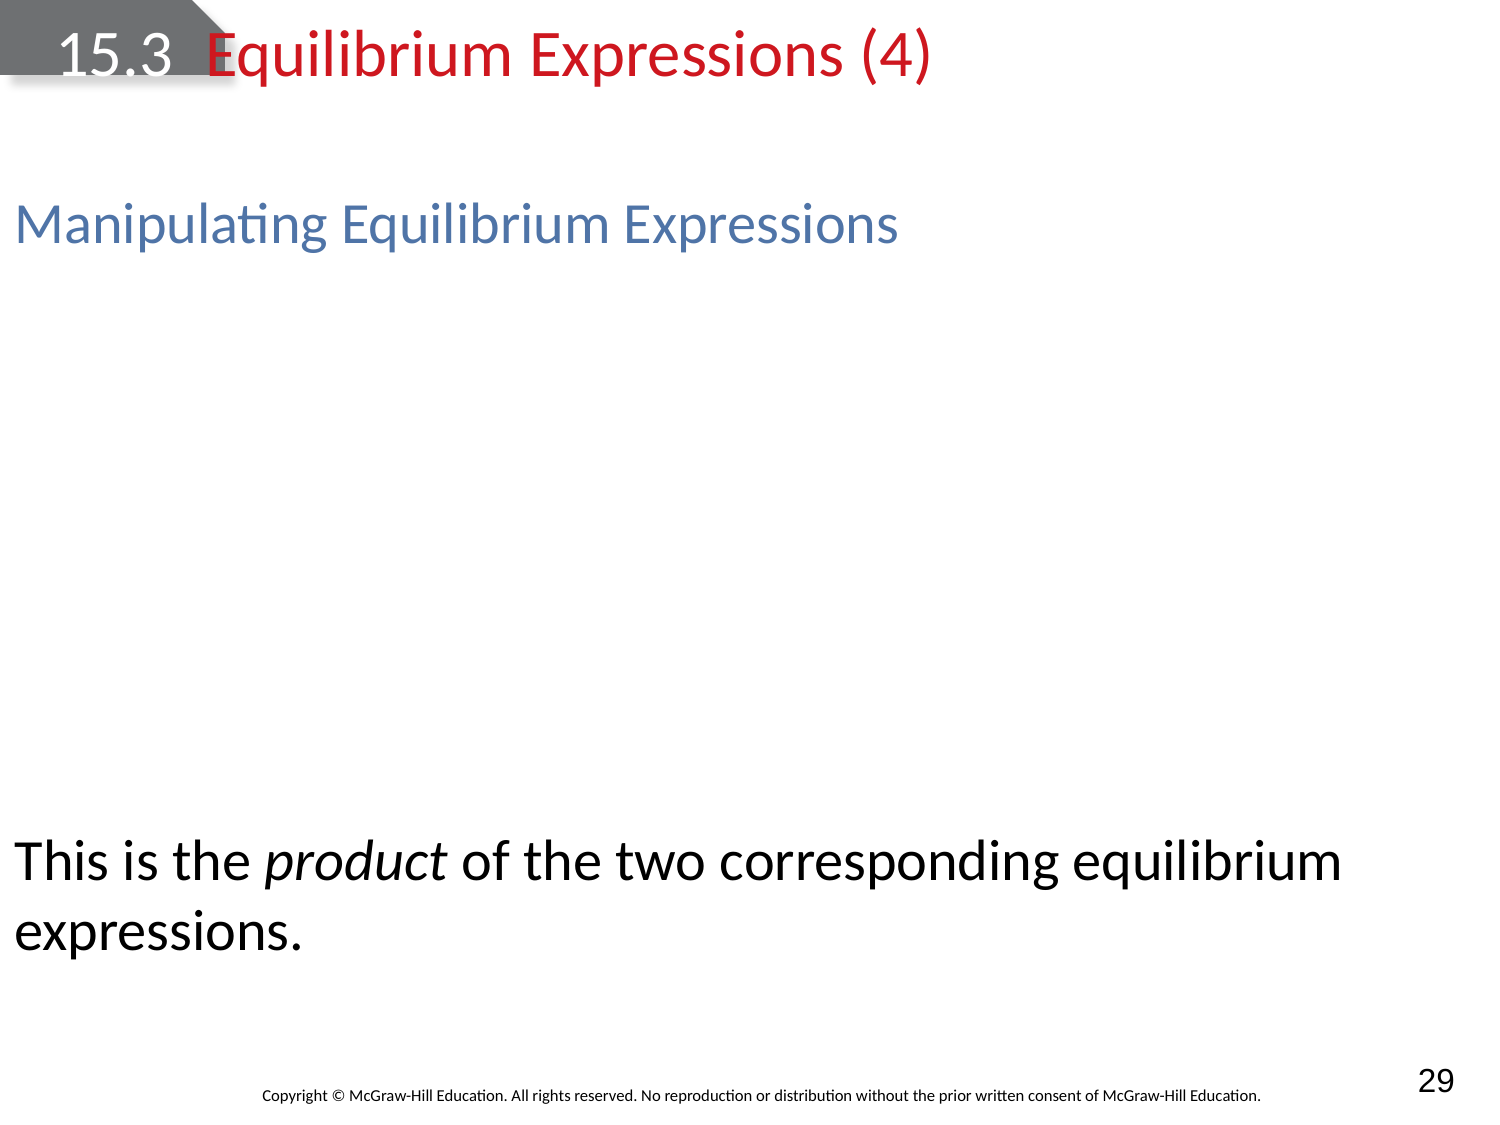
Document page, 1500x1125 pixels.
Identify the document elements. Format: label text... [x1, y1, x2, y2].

title 15.3 Equilibrium Expressions (4) [3, 2, 1488, 100]
list This is the product of the two corresponding equilibrium expressions. [0, 814, 1497, 978]
